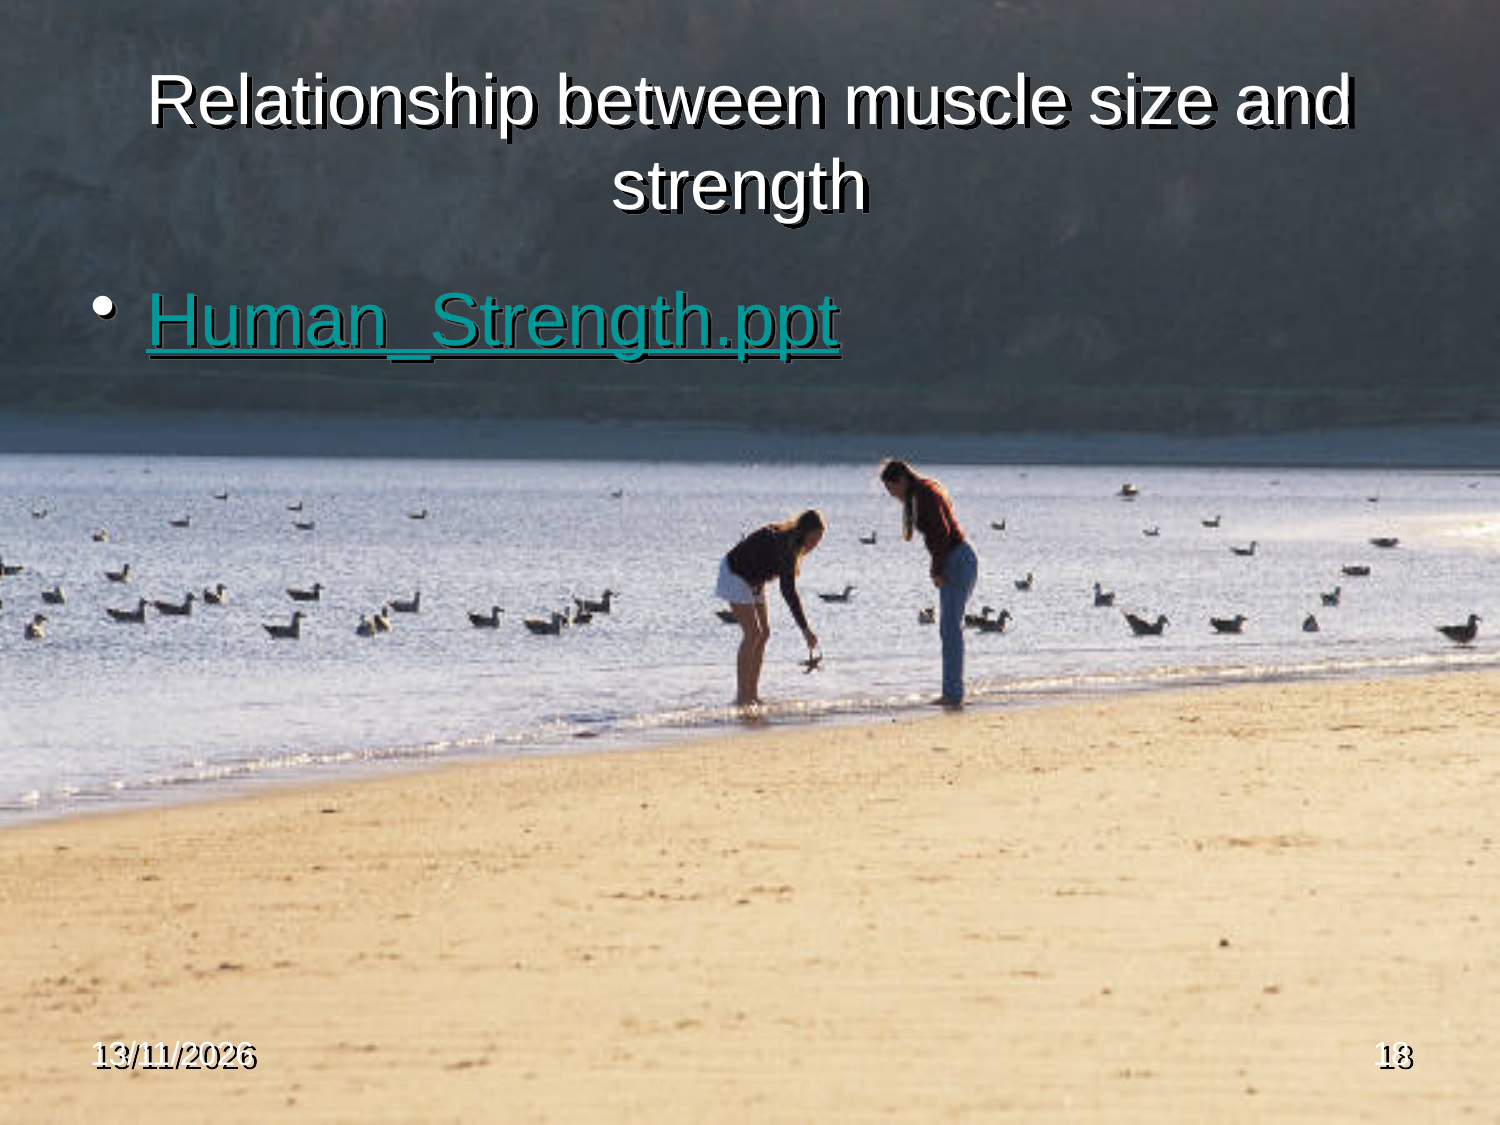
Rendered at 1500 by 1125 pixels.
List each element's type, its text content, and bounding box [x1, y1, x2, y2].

list Human_Strength.ppt [74, 262, 1426, 1006]
slide_number 18 [1074, 1024, 1426, 1103]
title Relationship between muscle size and strength [74, 44, 1426, 233]
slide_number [74, 1024, 426, 1103]
picture [0, 0, 1500, 1125]
